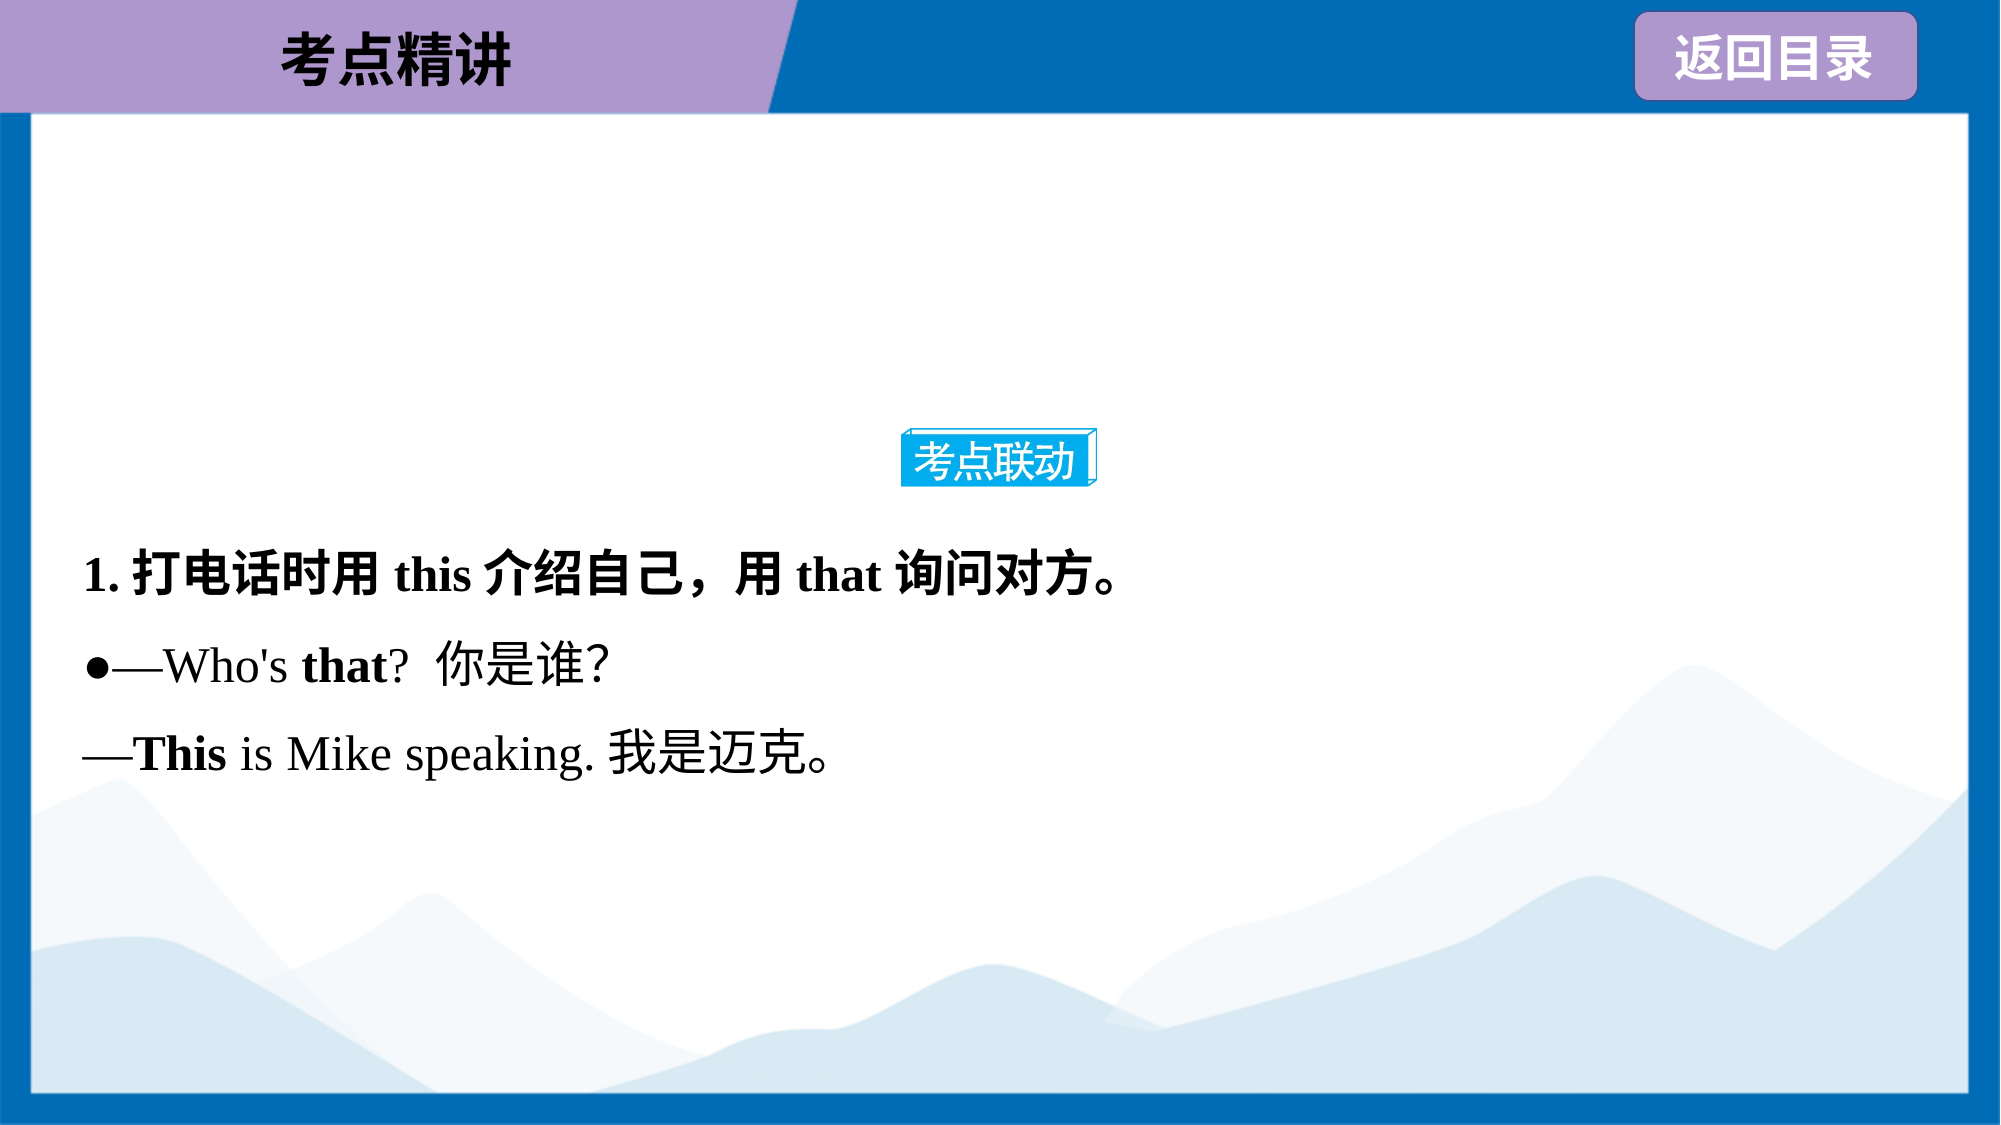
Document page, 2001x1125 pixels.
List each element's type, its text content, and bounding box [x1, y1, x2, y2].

text_box 1.打电话时用this介绍自己，用that询问对方。 ●—Who's that? 你是谁？ —This is Mike speaking.我是迈克。 [82, 509, 1917, 771]
picture [0, 0, 2000, 1125]
